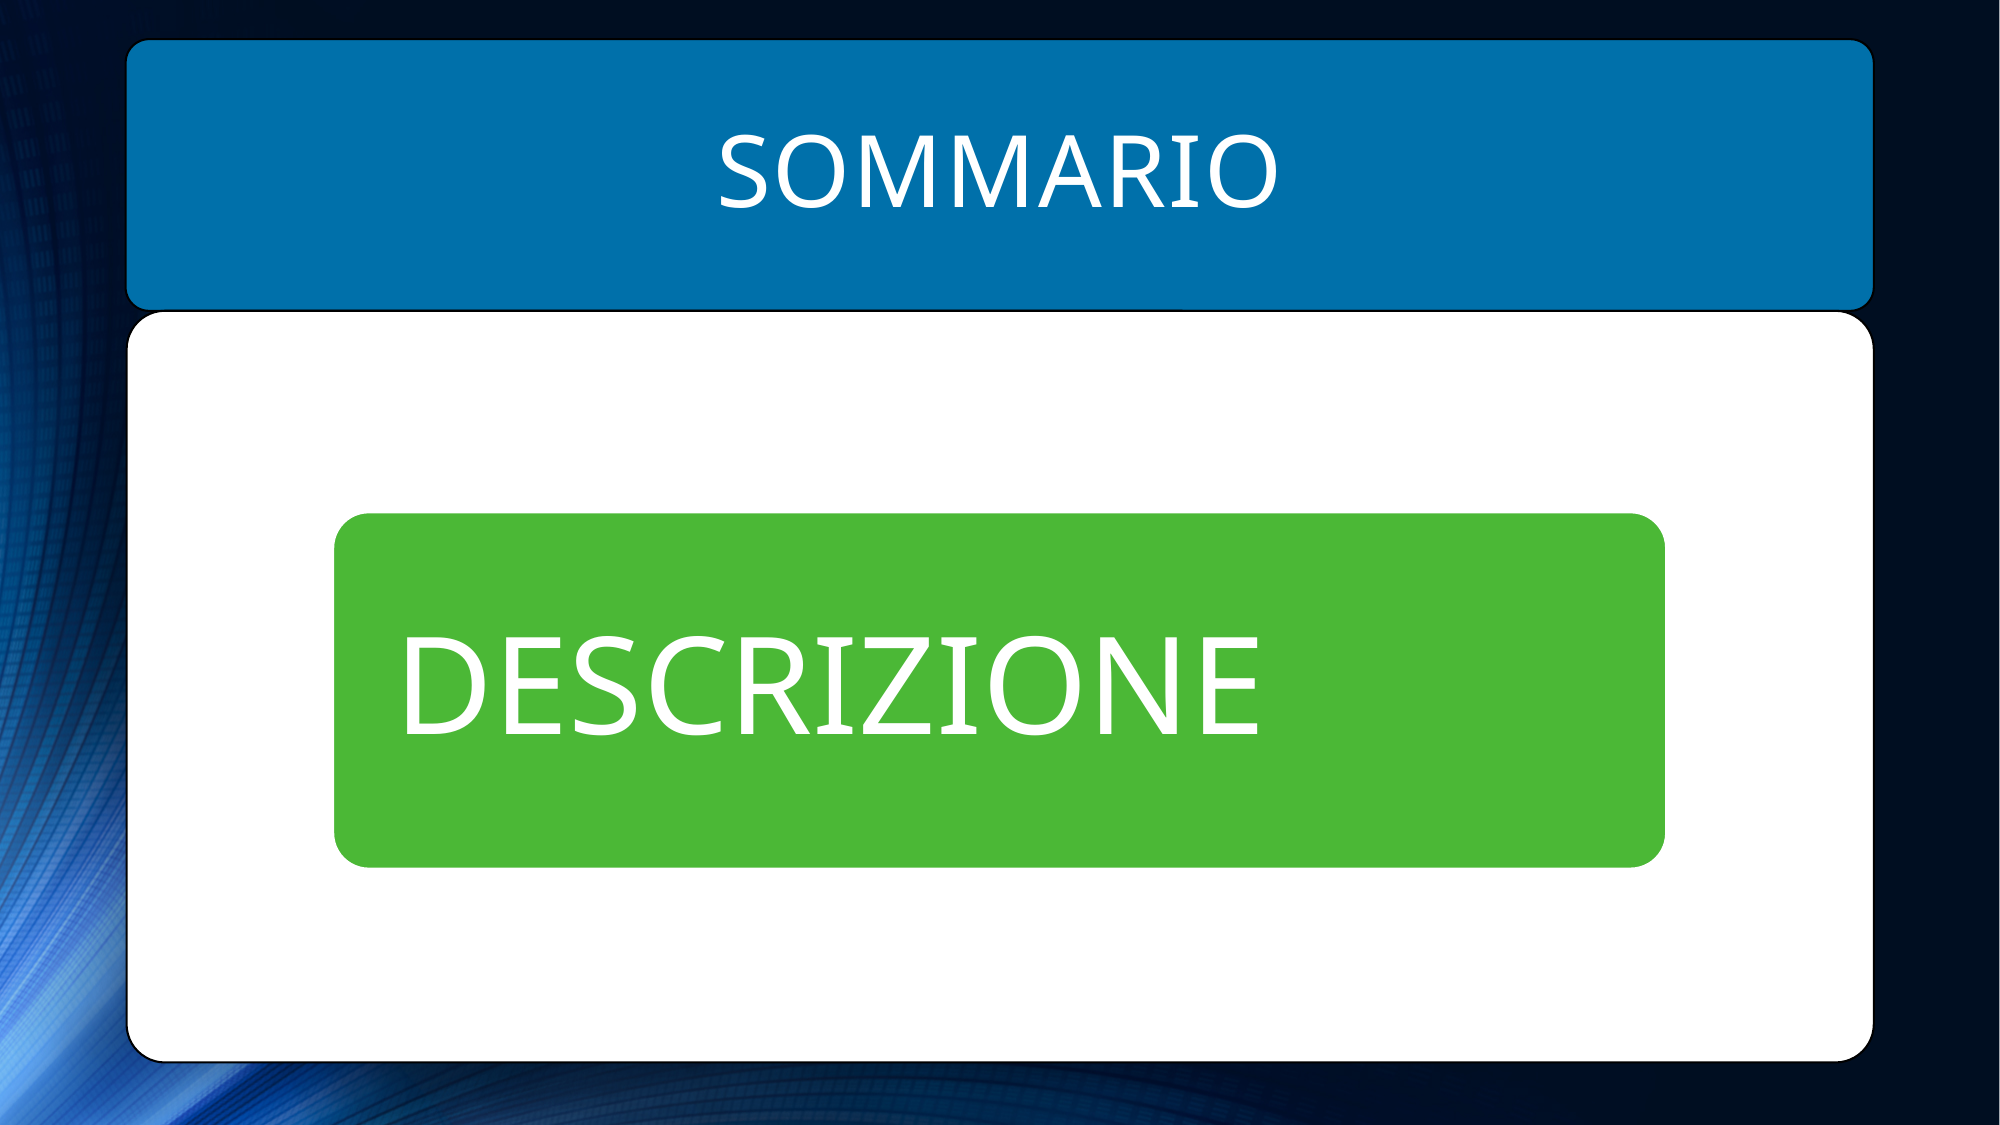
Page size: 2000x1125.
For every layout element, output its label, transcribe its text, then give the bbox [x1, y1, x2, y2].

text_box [333, 334, 1667, 1047]
text_box [125, 309, 1875, 1064]
text_box [124, 38, 1875, 312]
title SOMMARIO [249, 62, 1750, 288]
picture [0, 0, 2000, 1125]
